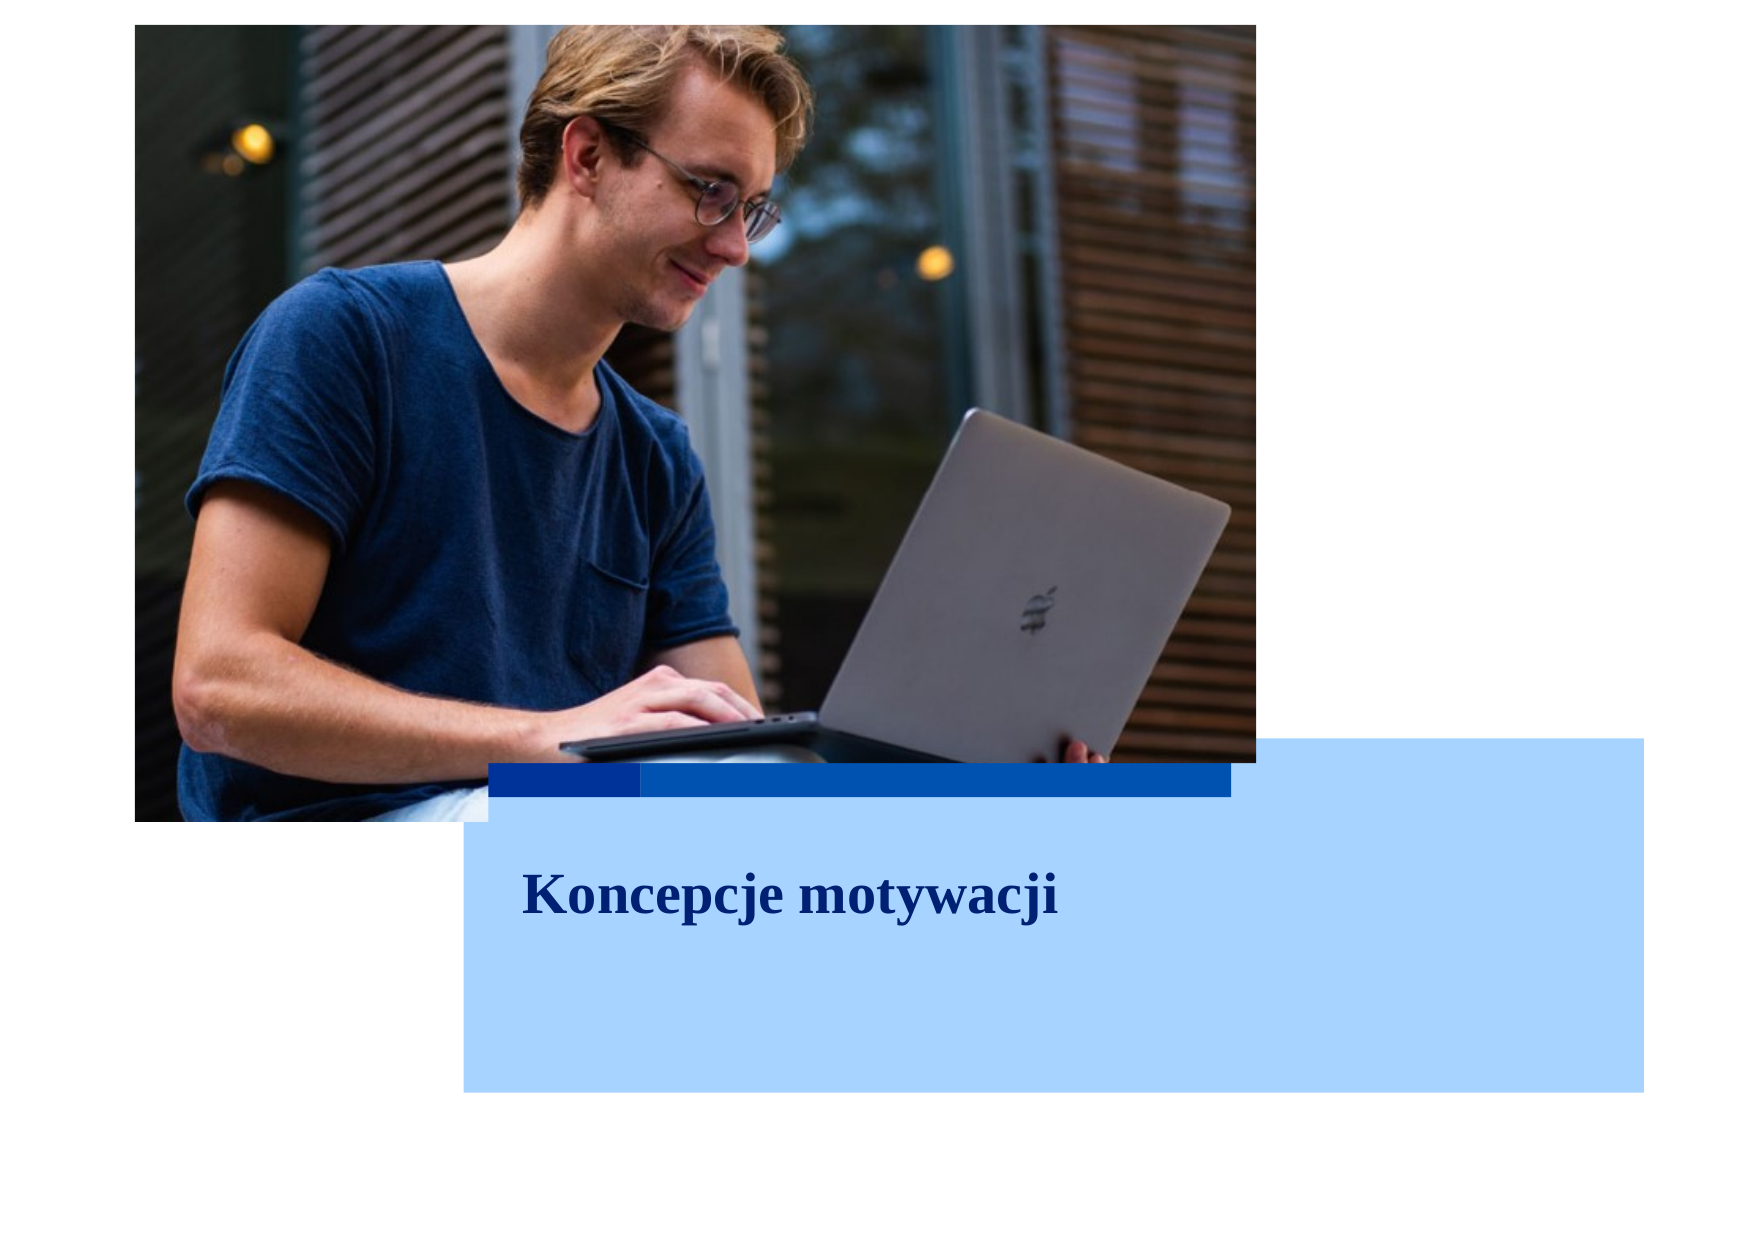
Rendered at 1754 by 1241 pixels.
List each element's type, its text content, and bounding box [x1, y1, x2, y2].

title Koncepcje motywacji [522, 852, 1586, 1069]
picture [109, 0, 1257, 823]
